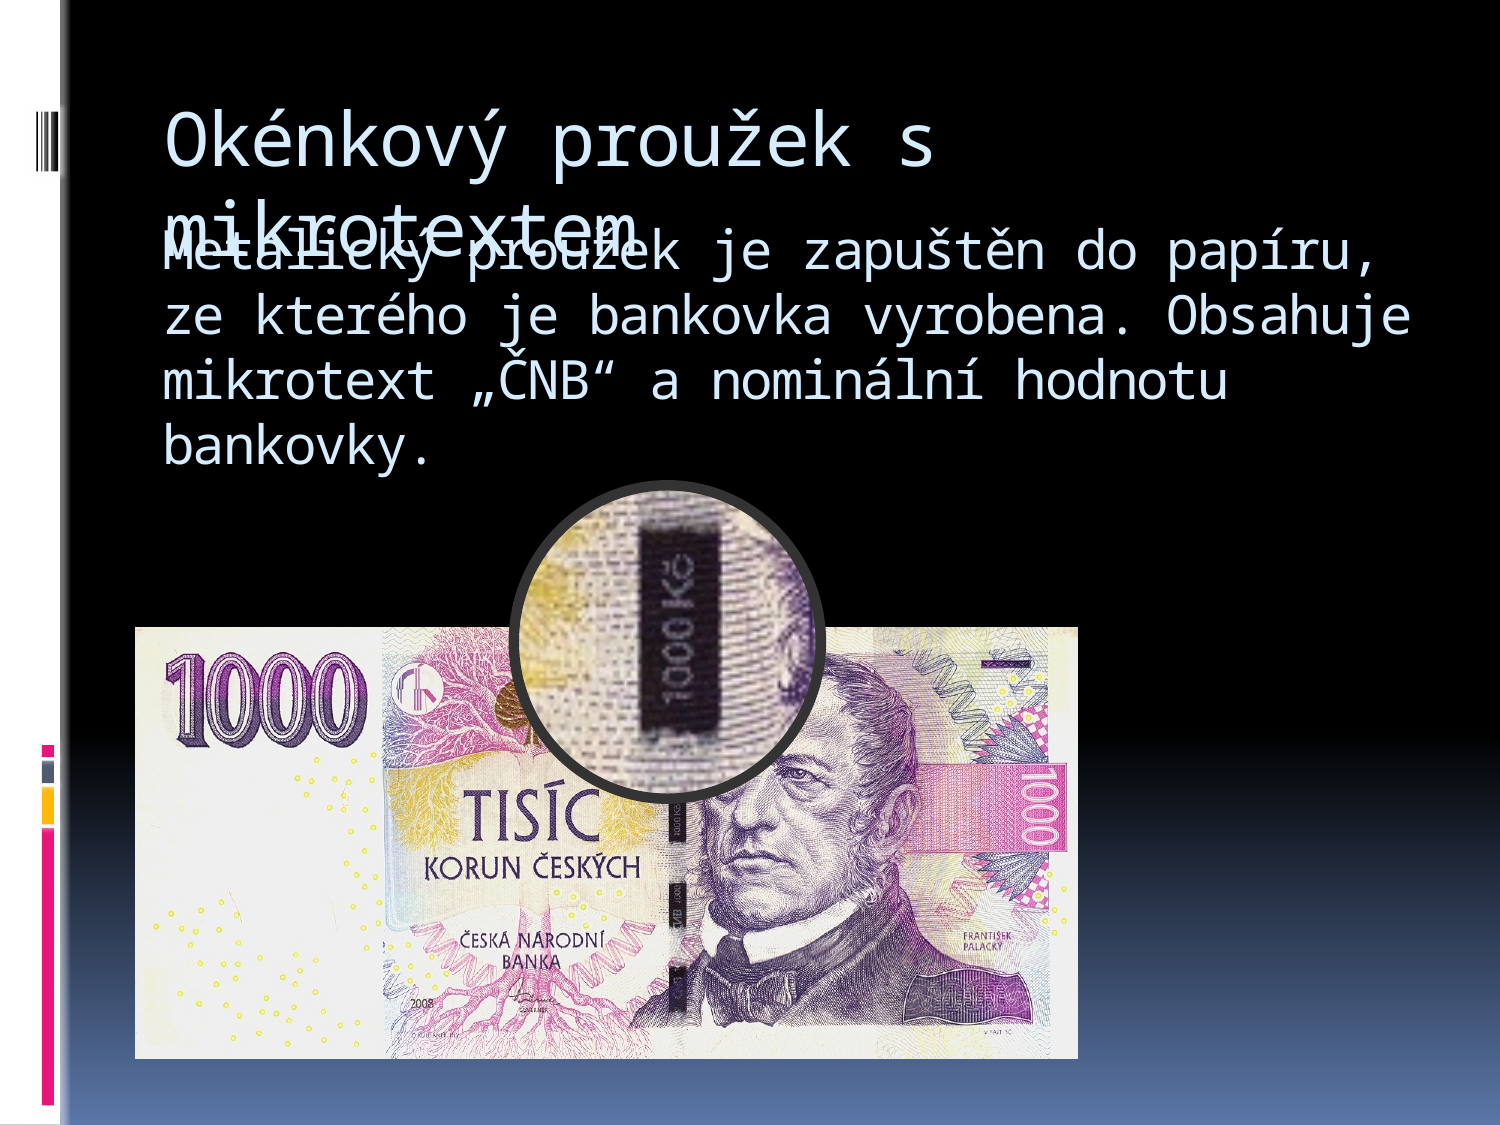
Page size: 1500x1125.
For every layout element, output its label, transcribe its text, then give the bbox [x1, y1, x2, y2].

title Okénkový proužek s mikrotextem [150, 83, 1425, 208]
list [135, 626, 1079, 1060]
picture [513, 484, 822, 800]
text_box Metalický proužek je zapuštěn do papíru, ze kterého je bankovka vyrobena. Obsahuje mikrotext „ČNB“ a nominální hodnotu bankovky. [147, 208, 1447, 575]
